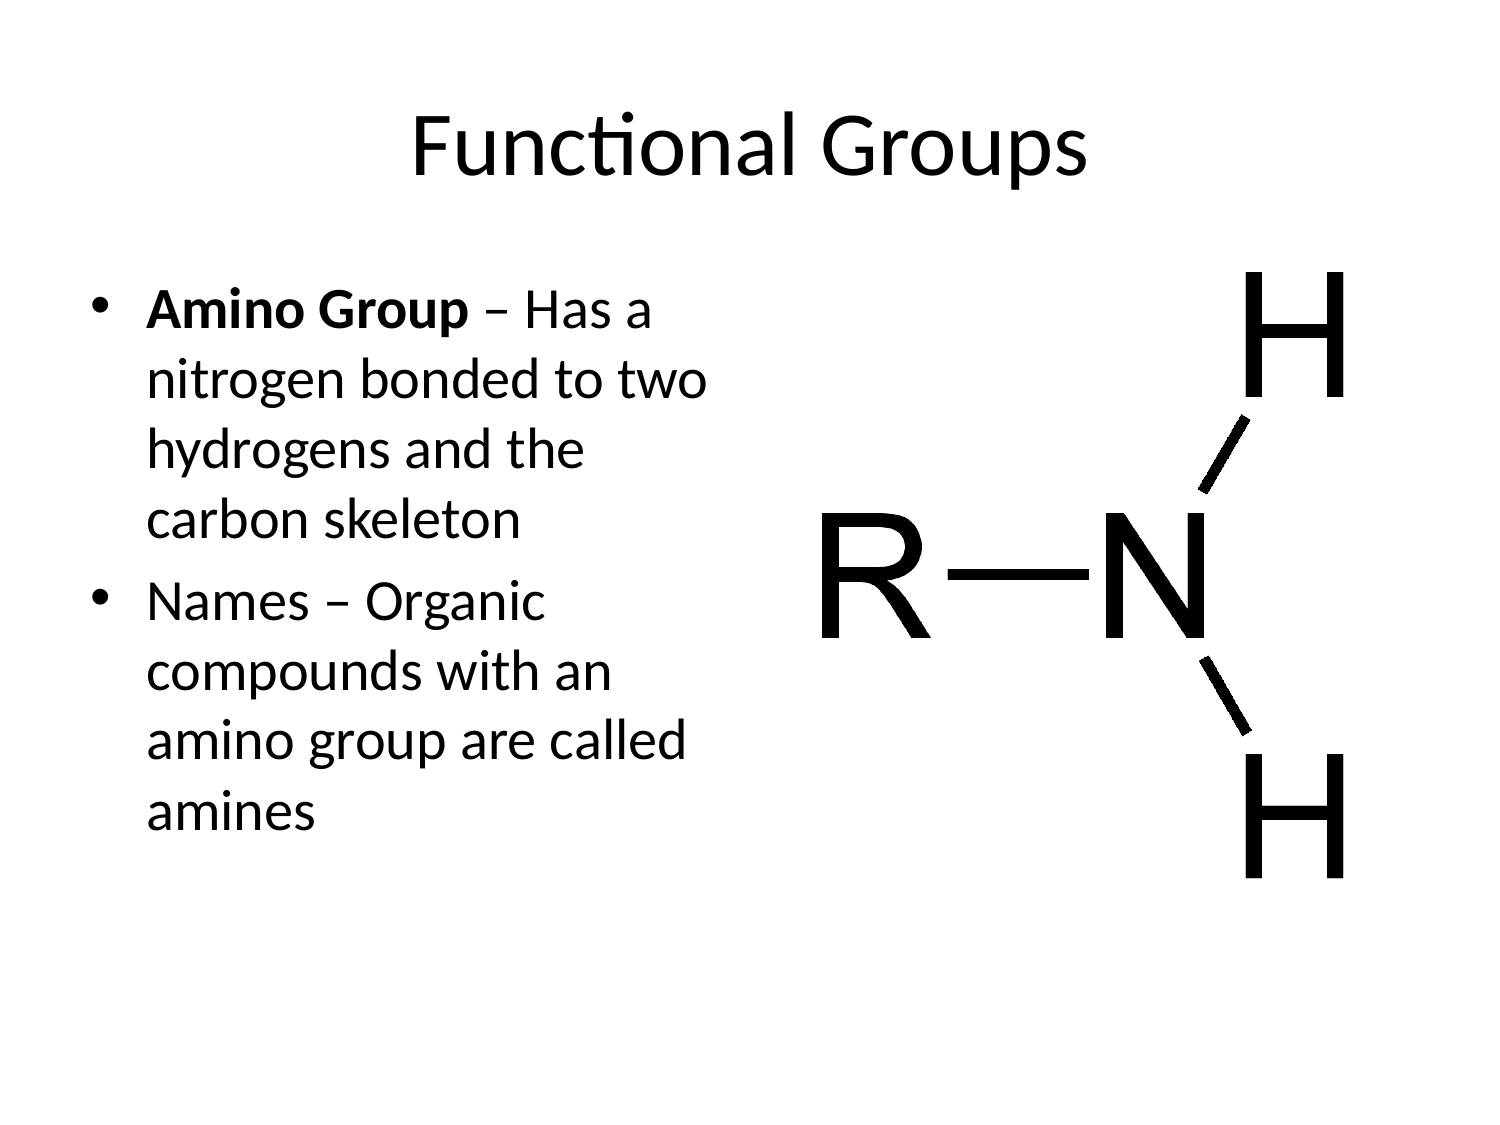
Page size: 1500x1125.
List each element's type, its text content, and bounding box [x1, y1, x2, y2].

list Amino Group – Has a nitrogen bonded to two hydrogens and the carbon skeleton Names – Organic compounds with an amino group are called amines [75, 262, 738, 1005]
picture [787, 237, 1378, 913]
title Functional Groups [75, 45, 1425, 233]
